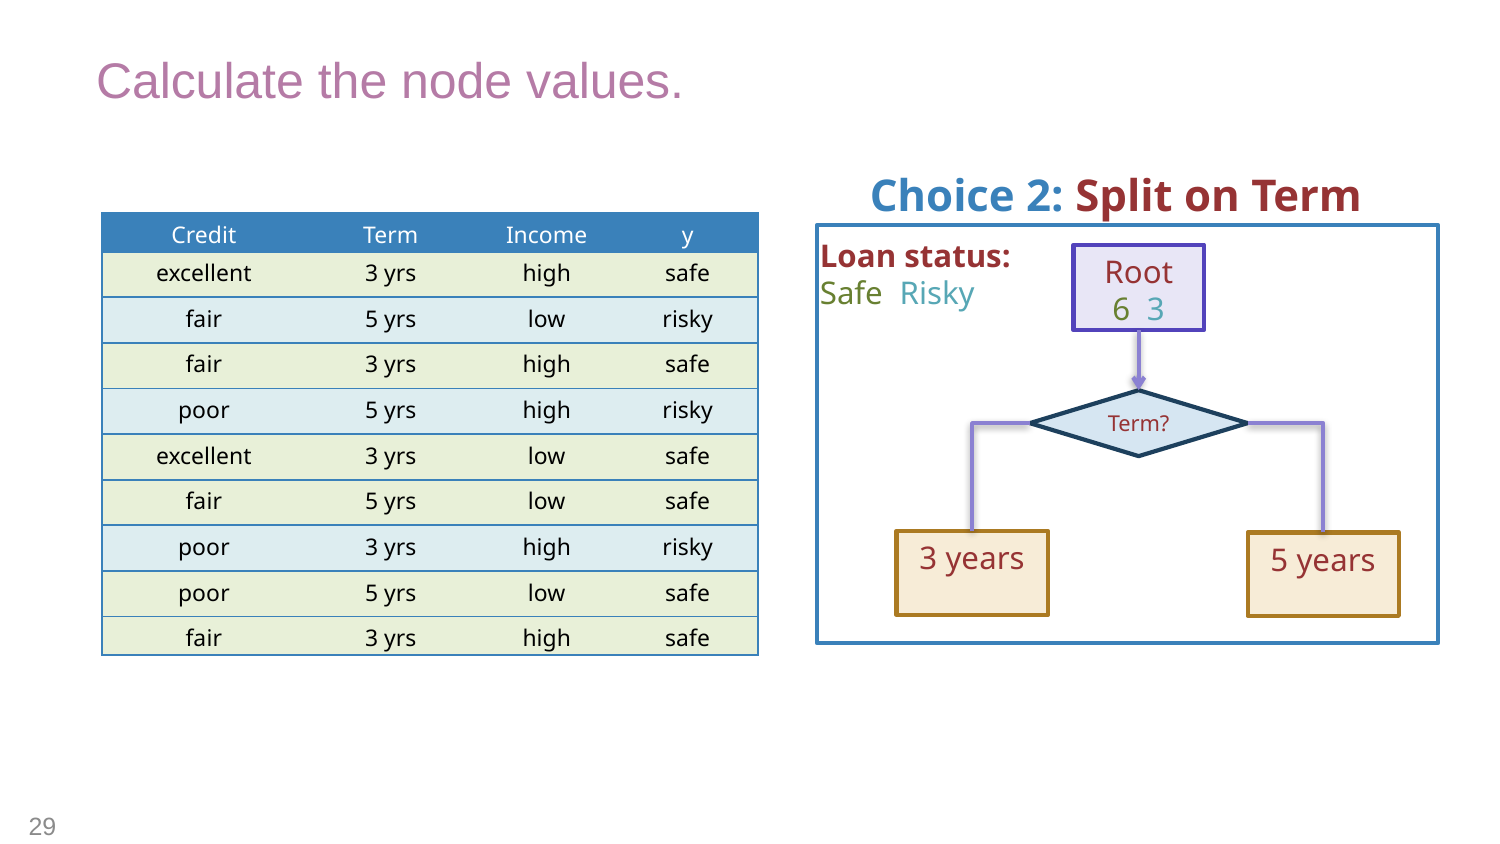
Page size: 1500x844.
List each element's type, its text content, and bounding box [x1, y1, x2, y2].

table_cell risky [618, 526, 757, 570]
table_cell safe [618, 572, 757, 616]
table_cell fair [103, 298, 306, 342]
table_cell 3 yrs [306, 435, 476, 479]
table_cell high [476, 389, 618, 433]
table_cell fair [103, 617, 306, 654]
table_cell safe [618, 481, 757, 524]
table_cell 5 yrs [306, 481, 476, 524]
table_cell 3 yrs [306, 344, 476, 388]
table_cell excellent [103, 435, 306, 479]
table_cell low [476, 435, 618, 479]
table_cell high [476, 617, 618, 654]
table_cell low [476, 298, 618, 342]
table_cell 3 yrs [306, 253, 476, 296]
table_cell risky [618, 298, 757, 342]
title Calculate the node values. [81, 33, 1431, 222]
table_header Income [476, 214, 618, 251]
table_cell poor [103, 389, 306, 433]
table_cell low [476, 572, 618, 616]
table_header Term [306, 214, 476, 251]
table_cell poor [103, 526, 306, 570]
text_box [801, 160, 1439, 644]
table_cell fair [103, 481, 306, 524]
table_cell excellent [103, 253, 306, 296]
table_cell risky [618, 389, 757, 433]
table_cell safe [618, 344, 757, 388]
table_cell 3 yrs [306, 526, 476, 570]
table_cell safe [618, 617, 757, 654]
table_cell 5 yrs [306, 572, 476, 616]
table_cell safe [618, 435, 757, 479]
table_cell safe [618, 253, 757, 296]
table_cell high [476, 344, 618, 388]
table_header Credit [103, 214, 306, 251]
table_cell fair [103, 344, 306, 388]
table_cell 5 yrs [306, 389, 476, 433]
table_cell 3 yrs [306, 617, 476, 654]
table_cell poor [103, 572, 306, 616]
table_header y [618, 214, 757, 251]
table_cell high [476, 526, 618, 570]
table_cell low [476, 481, 618, 524]
table_cell high [476, 253, 618, 296]
table_cell 5 yrs [306, 298, 476, 342]
